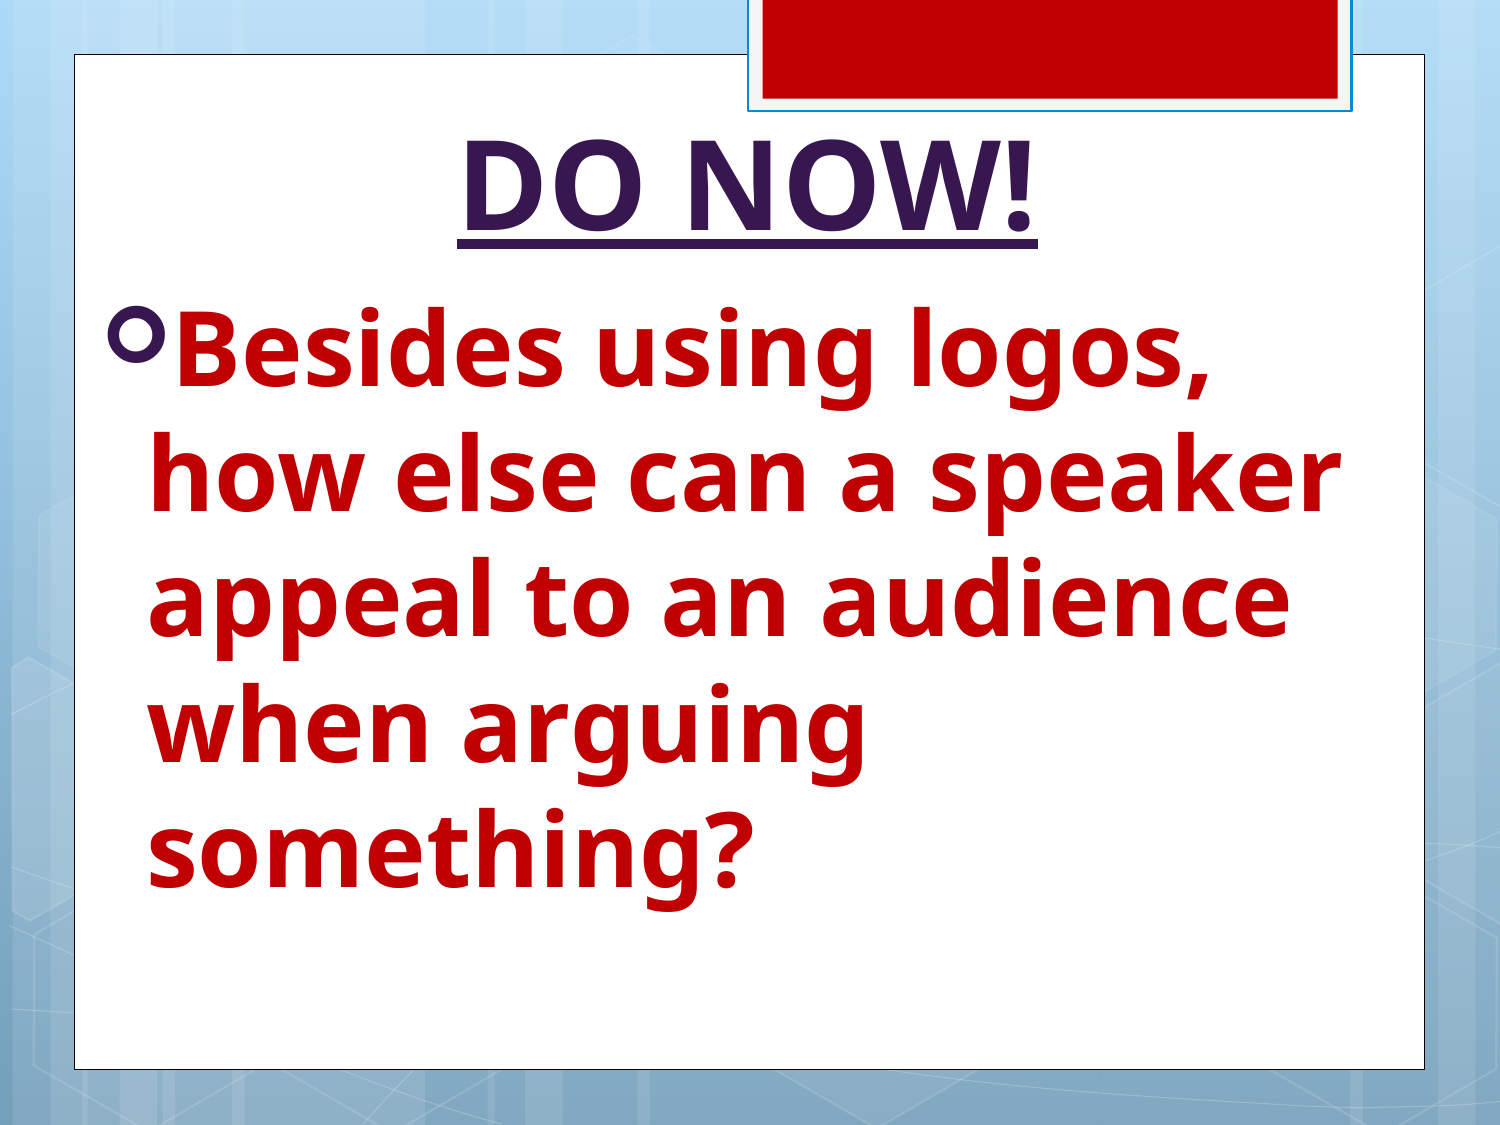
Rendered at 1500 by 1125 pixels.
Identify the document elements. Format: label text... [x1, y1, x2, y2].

title DO NOW! [171, 75, 1324, 263]
list Besides using logos, how else can a speaker appeal to an audience when arguing something? [75, 275, 1425, 957]
